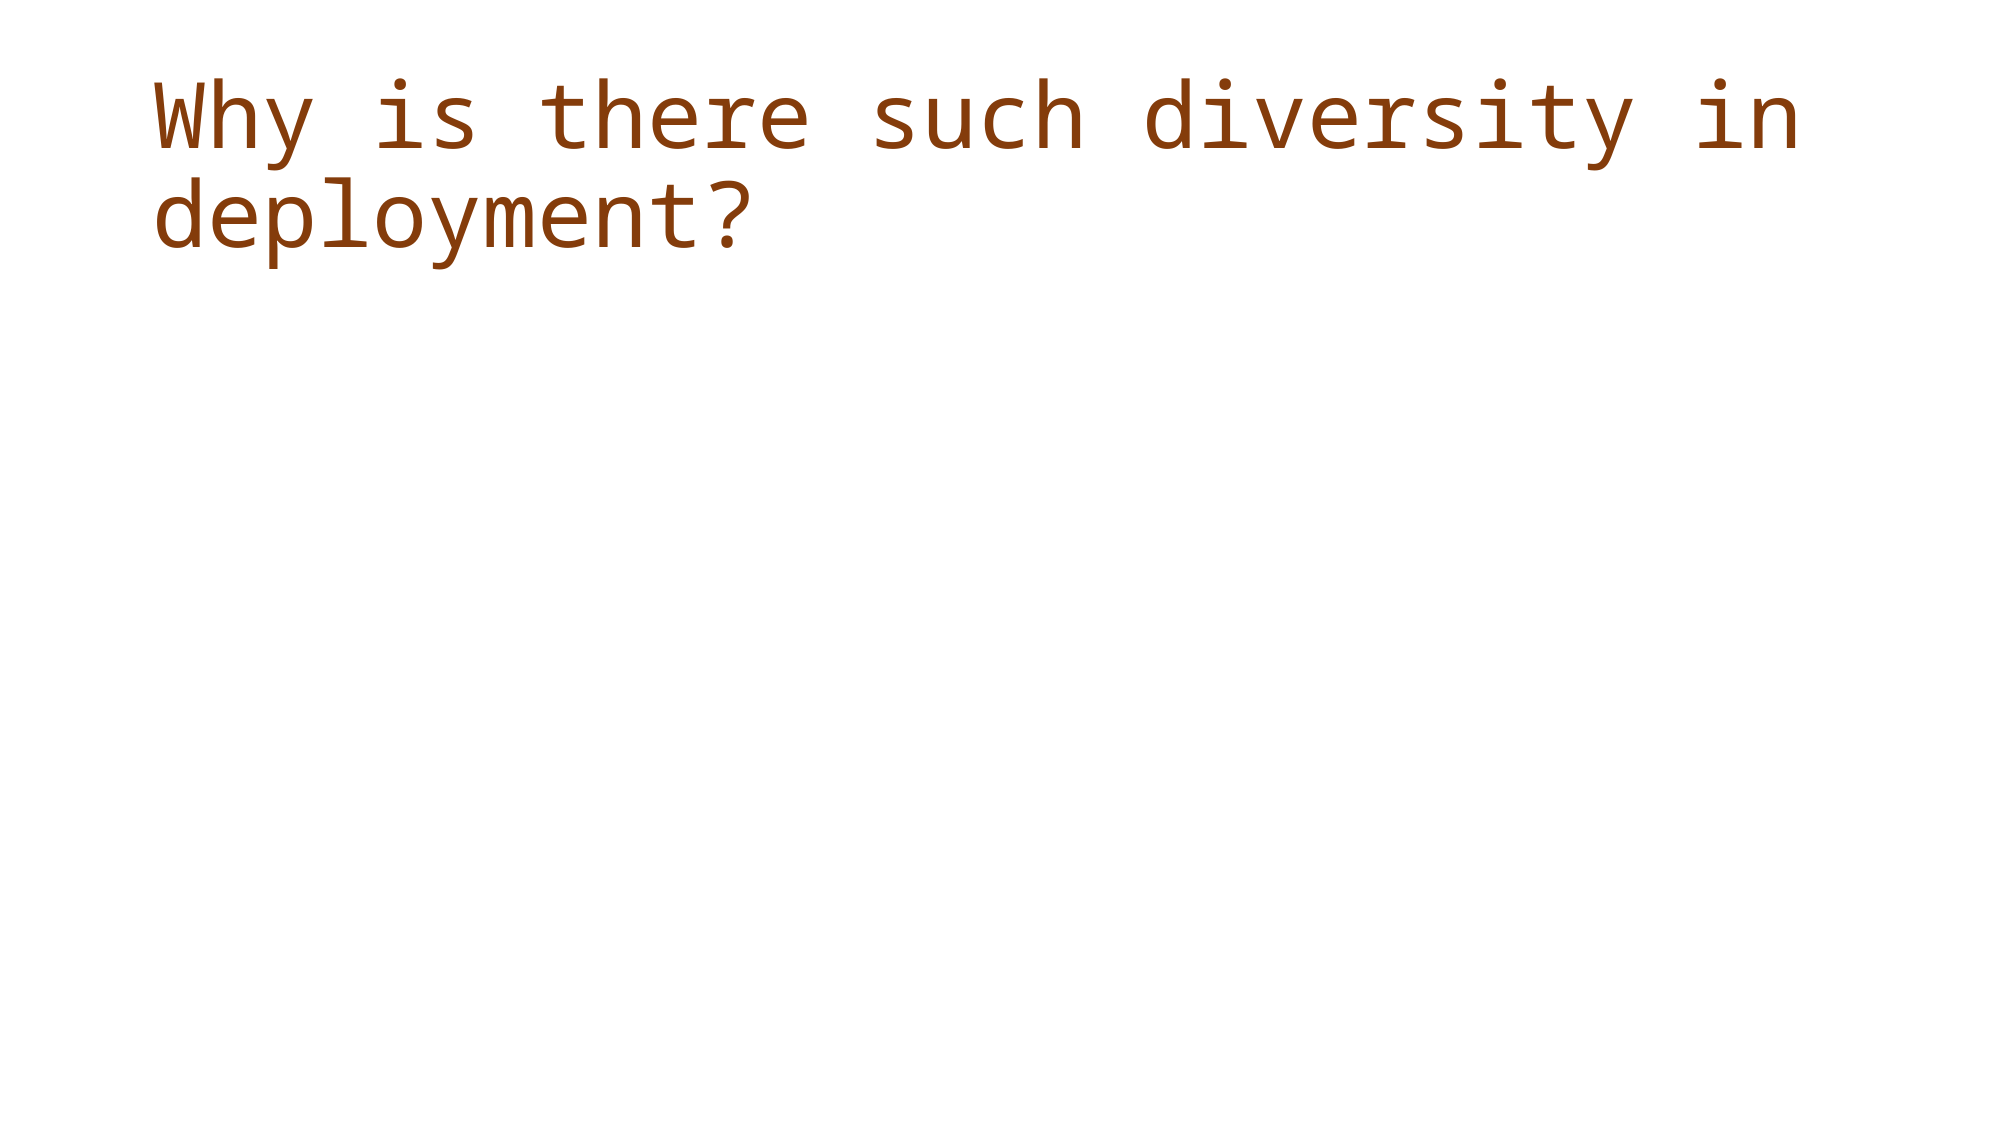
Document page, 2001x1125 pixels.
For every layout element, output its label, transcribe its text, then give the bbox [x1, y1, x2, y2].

title Why is there such diversity in deployment? [137, 59, 1863, 278]
